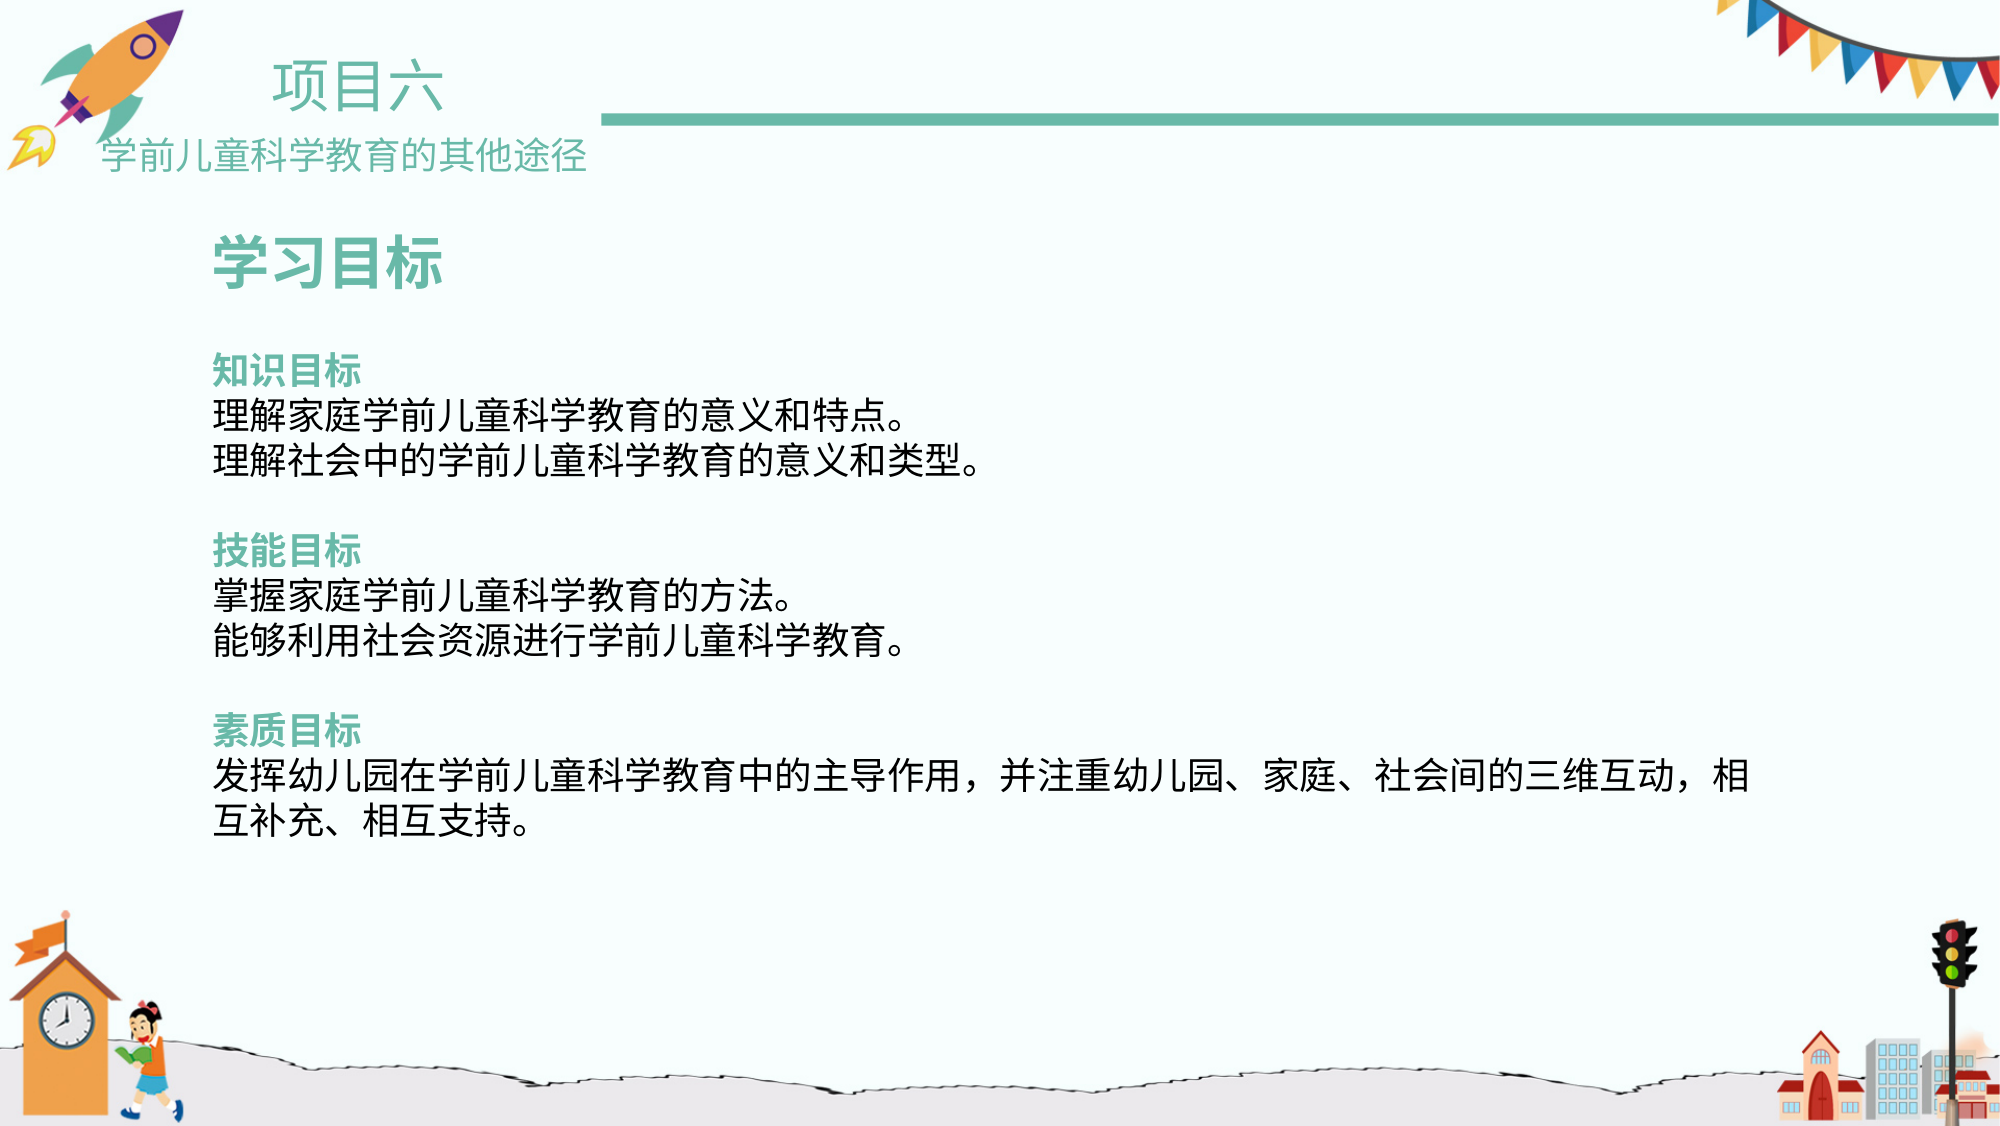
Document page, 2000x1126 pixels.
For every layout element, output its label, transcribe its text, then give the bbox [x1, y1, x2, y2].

picture [0, 0, 2000, 1126]
text_box 知识目标 理解家庭学前儿童科学教育的意义和特点。 理解社会中的学前儿童科学教育的意义和类型。 技能目标 掌握家庭学前儿童科学教育的方法。 能够利用社会资源进行学前儿童科学教育。 素质目标 发挥幼儿园在学前儿童科学教育中的主导作用，并注重幼儿园、家庭、社会间的三维互动，相互补充、相互支持。 [197, 339, 1803, 850]
text_box 学习目标 [196, 218, 871, 304]
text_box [87, 48, 2000, 178]
